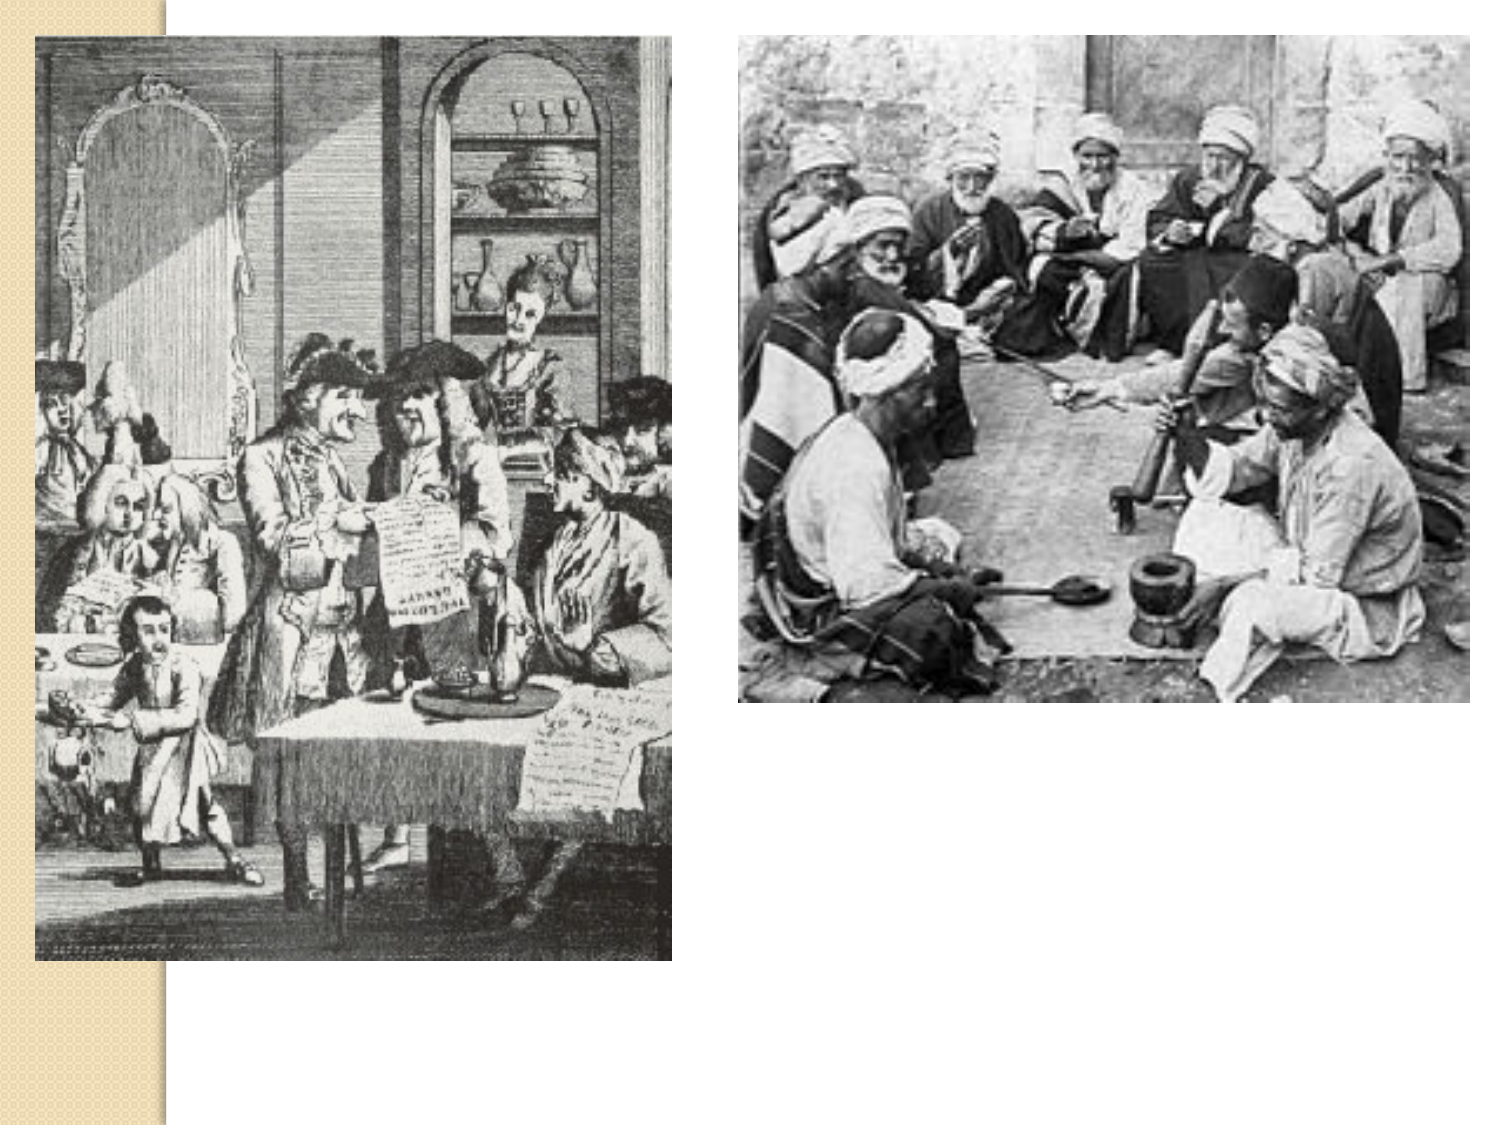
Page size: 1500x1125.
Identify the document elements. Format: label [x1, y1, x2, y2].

picture [34, 34, 673, 962]
picture [737, 34, 1470, 704]
